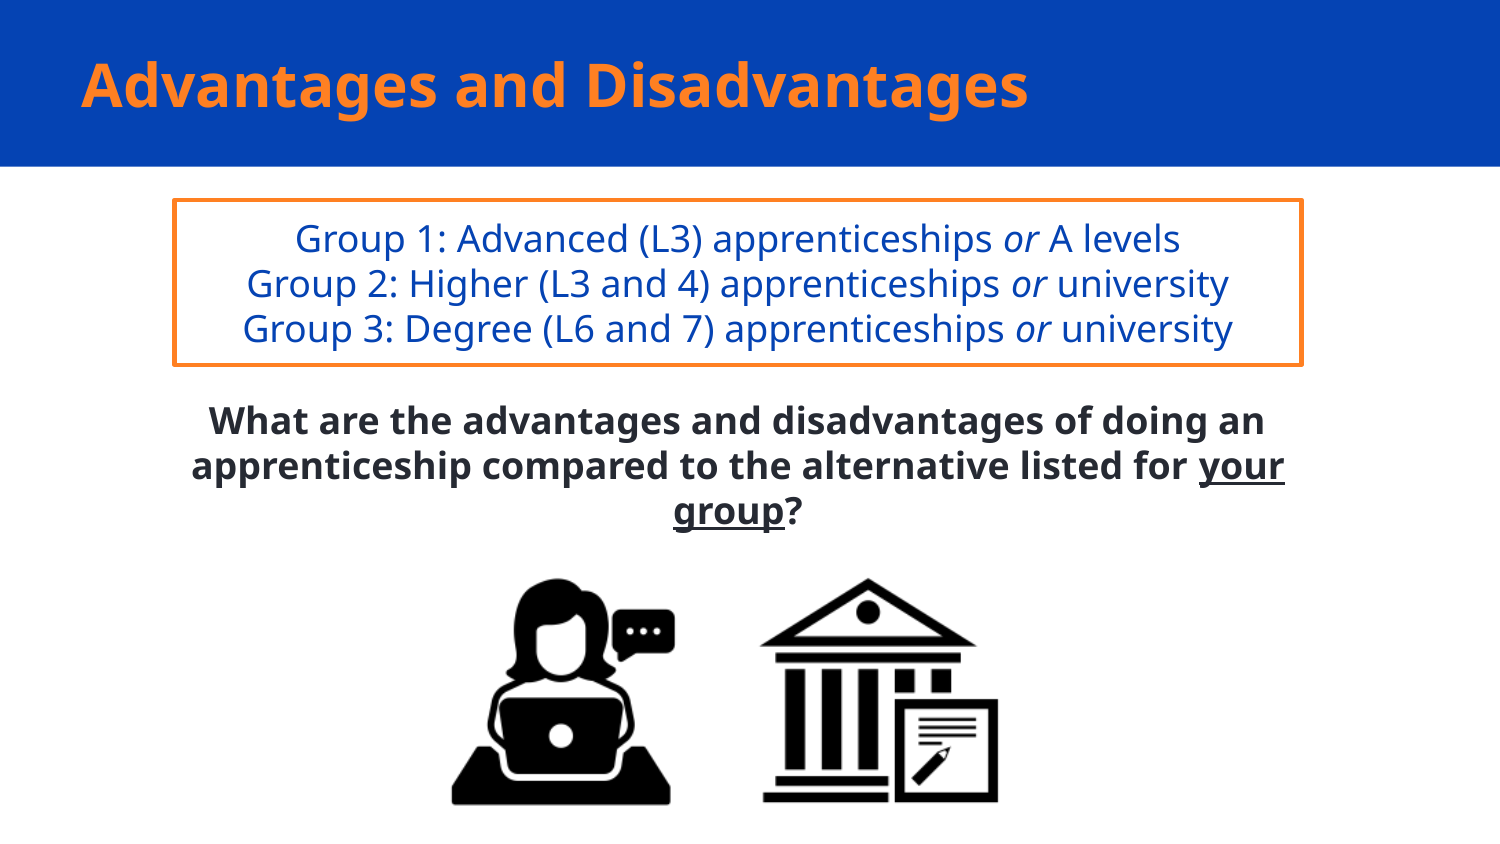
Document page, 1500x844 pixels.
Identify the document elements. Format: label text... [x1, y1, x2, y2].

text_box Group 1: Advanced (L3) apprenticeships or A levels Group 2: Higher (L3 and 4) apprenticeships or university Group 3: Degree (L6 and 7) apprenticeships or university [174, 199, 1302, 365]
picture [426, 554, 701, 830]
picture [741, 548, 1016, 824]
title Advantages and Disadvantages [66, 32, 1470, 135]
text_box What are the advantages and disadvantages of doing an apprenticeship compared to the alternative listed for your group? [167, 381, 1309, 547]
